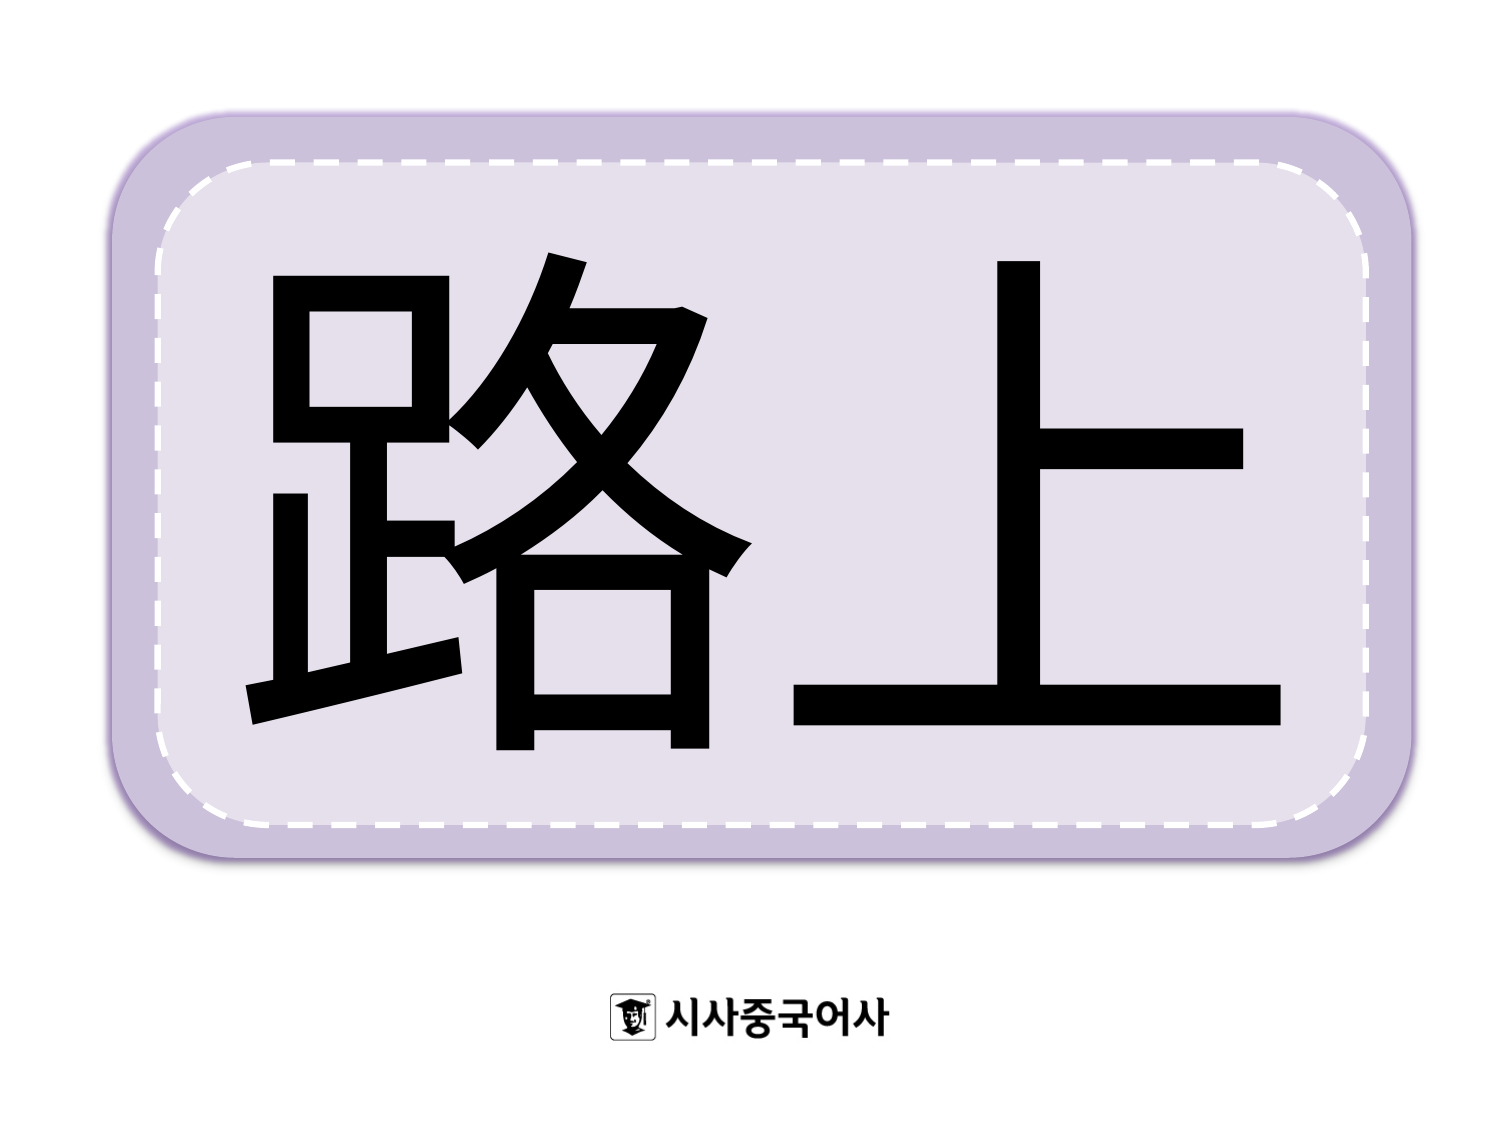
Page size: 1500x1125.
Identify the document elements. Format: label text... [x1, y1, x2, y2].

picture [602, 987, 898, 1047]
text_box 路上 [162, 160, 1371, 824]
